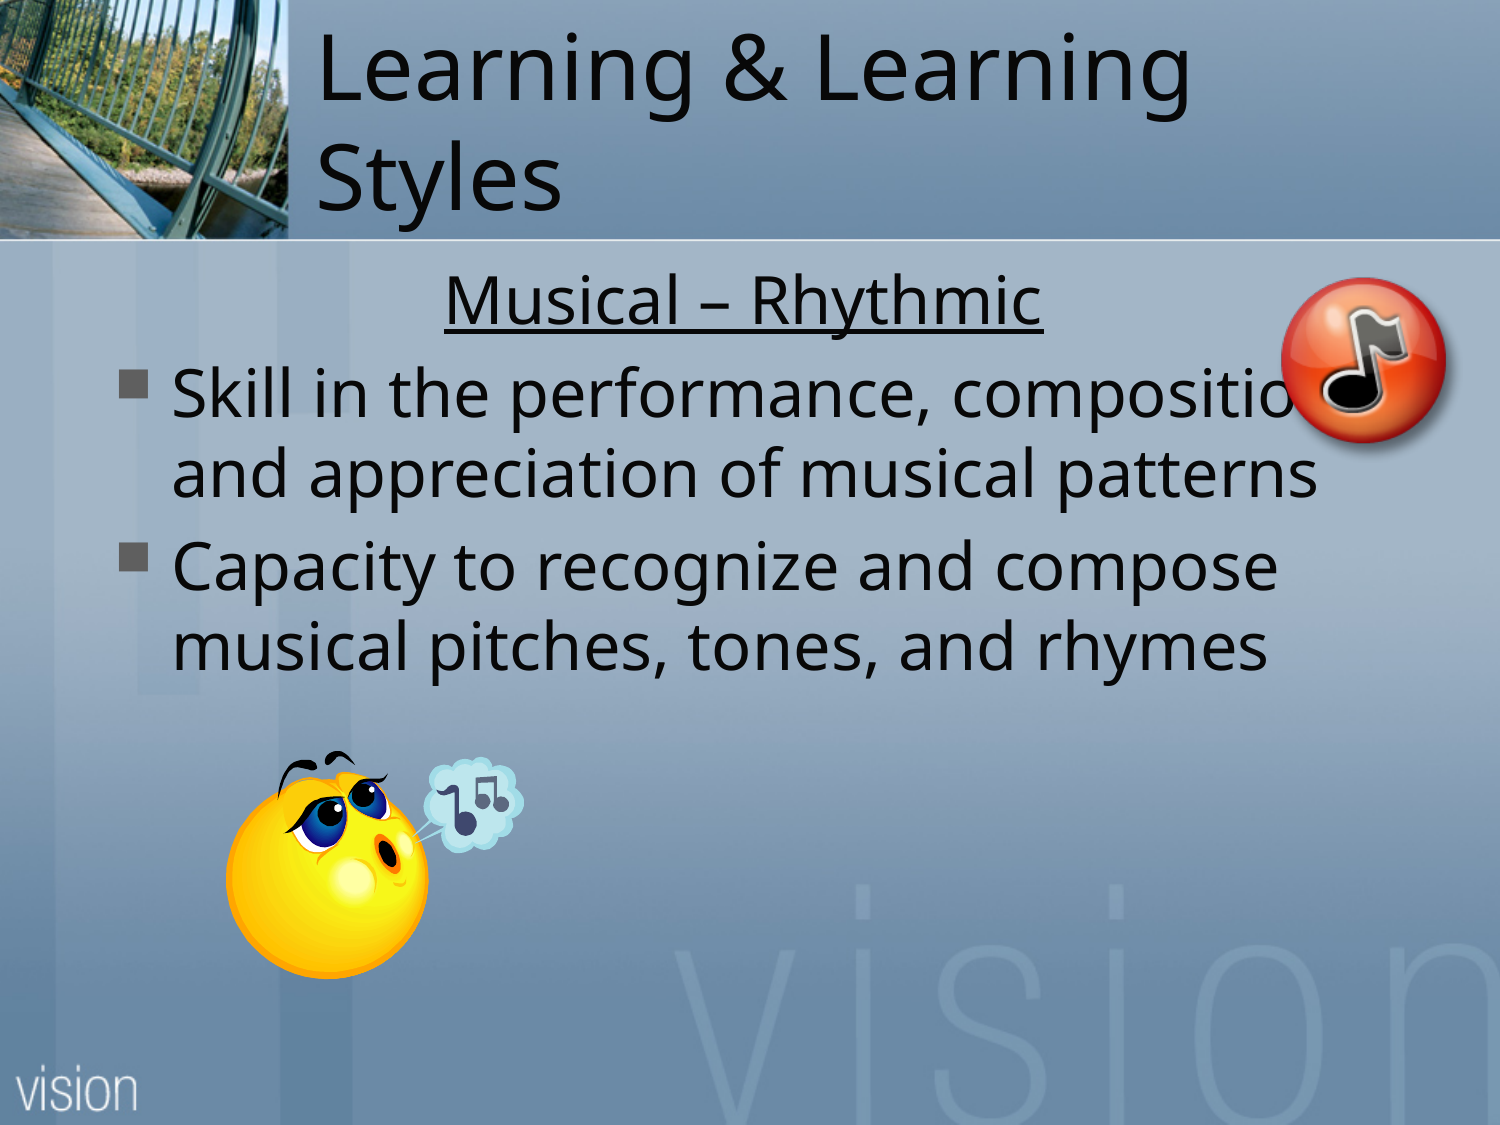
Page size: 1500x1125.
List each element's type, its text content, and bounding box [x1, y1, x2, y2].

list Musical – Rhythmic Skill in the performance, composition and appreciation of musical patterns Capacity to recognize and compose musical pitches, tones, and rhymes [99, 249, 1388, 1083]
title Learning & Learning Styles [299, 30, 1462, 207]
picture [0, 0, 1500, 1125]
